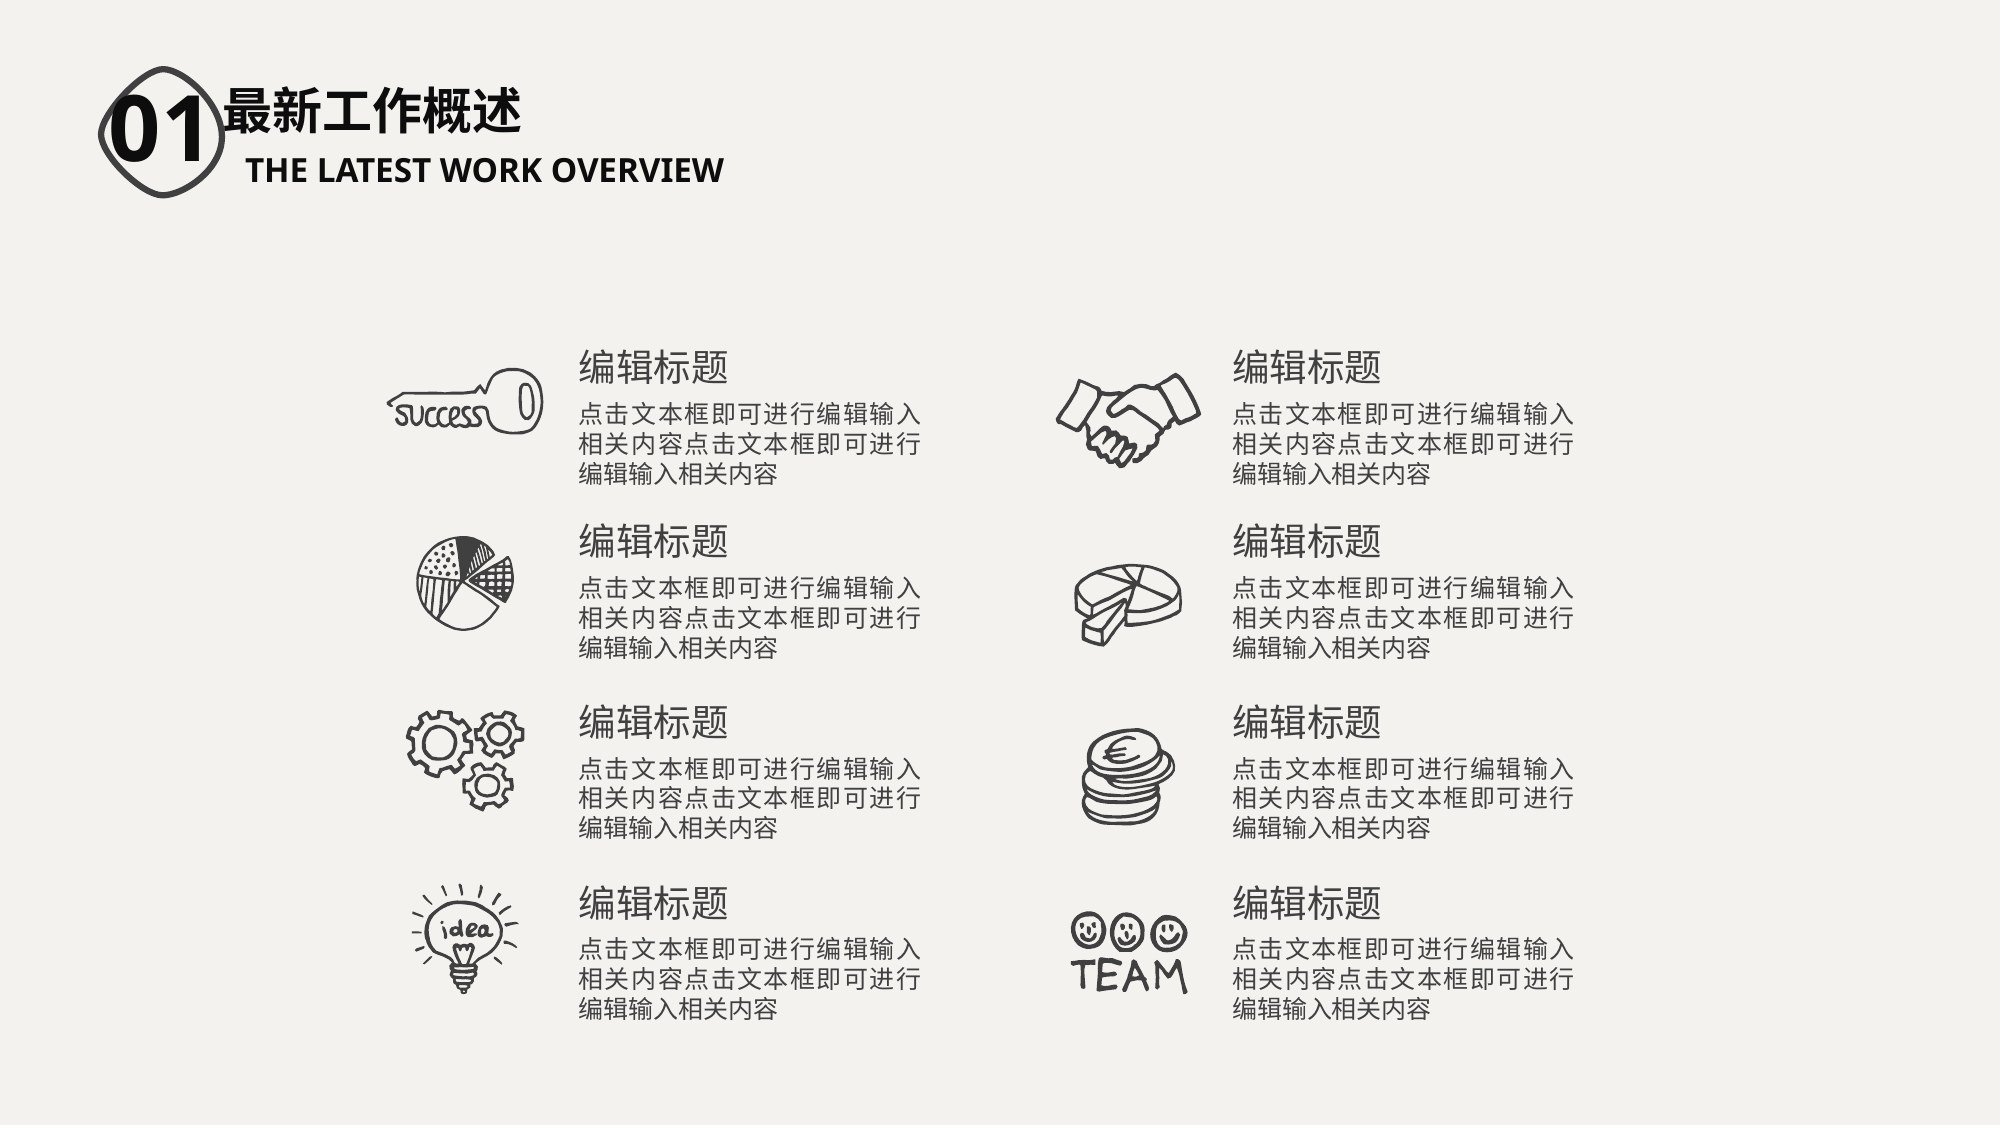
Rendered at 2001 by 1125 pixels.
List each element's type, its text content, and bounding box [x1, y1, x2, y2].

text_box 最新工作概述 [207, 26, 538, 147]
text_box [410, 883, 519, 995]
text_box 点击文本框即可进行编辑输入相关内容点击文本框即可进行编辑输入相关内容 [563, 564, 937, 670]
text_box 编辑标题 [563, 872, 808, 933]
text_box 编辑标题 [1217, 337, 1461, 397]
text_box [1080, 727, 1176, 826]
text_box 01 [66, 62, 230, 188]
text_box 编辑标题 [1217, 691, 1461, 752]
text_box 编辑标题 [563, 691, 808, 752]
text_box 点击文本框即可进行编辑输入相关内容点击文本框即可进行编辑输入相关内容 [1217, 390, 1590, 496]
text_box 编辑标题 [563, 510, 808, 571]
text_box 点击文本框即可进行编辑输入相关内容点击文本框即可进行编辑输入相关内容 [563, 745, 937, 851]
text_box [416, 535, 514, 632]
text_box 点击文本框即可进行编辑输入相关内容点击文本框即可进行编辑输入相关内容 [1217, 745, 1590, 851]
text_box 点击文本框即可进行编辑输入相关内容点击文本框即可进行编辑输入相关内容 [1217, 926, 1590, 1032]
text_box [1067, 907, 1189, 995]
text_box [405, 709, 525, 812]
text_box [386, 367, 544, 435]
text_box [1055, 372, 1202, 469]
text_box [141, 188, 189, 197]
text_box 点击文本框即可进行编辑输入相关内容点击文本框即可进行编辑输入相关内容 [1217, 564, 1590, 670]
text_box THE LATEST WORK OVERVIEW [230, 141, 927, 197]
text_box 点击文本框即可进行编辑输入相关内容点击文本框即可进行编辑输入相关内容 [563, 926, 937, 1032]
text_box 编辑标题 [563, 337, 808, 397]
text_box [1074, 563, 1183, 647]
text_box 点击文本框即可进行编辑输入相关内容点击文本框即可进行编辑输入相关内容 [563, 390, 937, 496]
text_box 编辑标题 [1217, 510, 1461, 571]
text_box 编辑标题 [1217, 872, 1461, 933]
